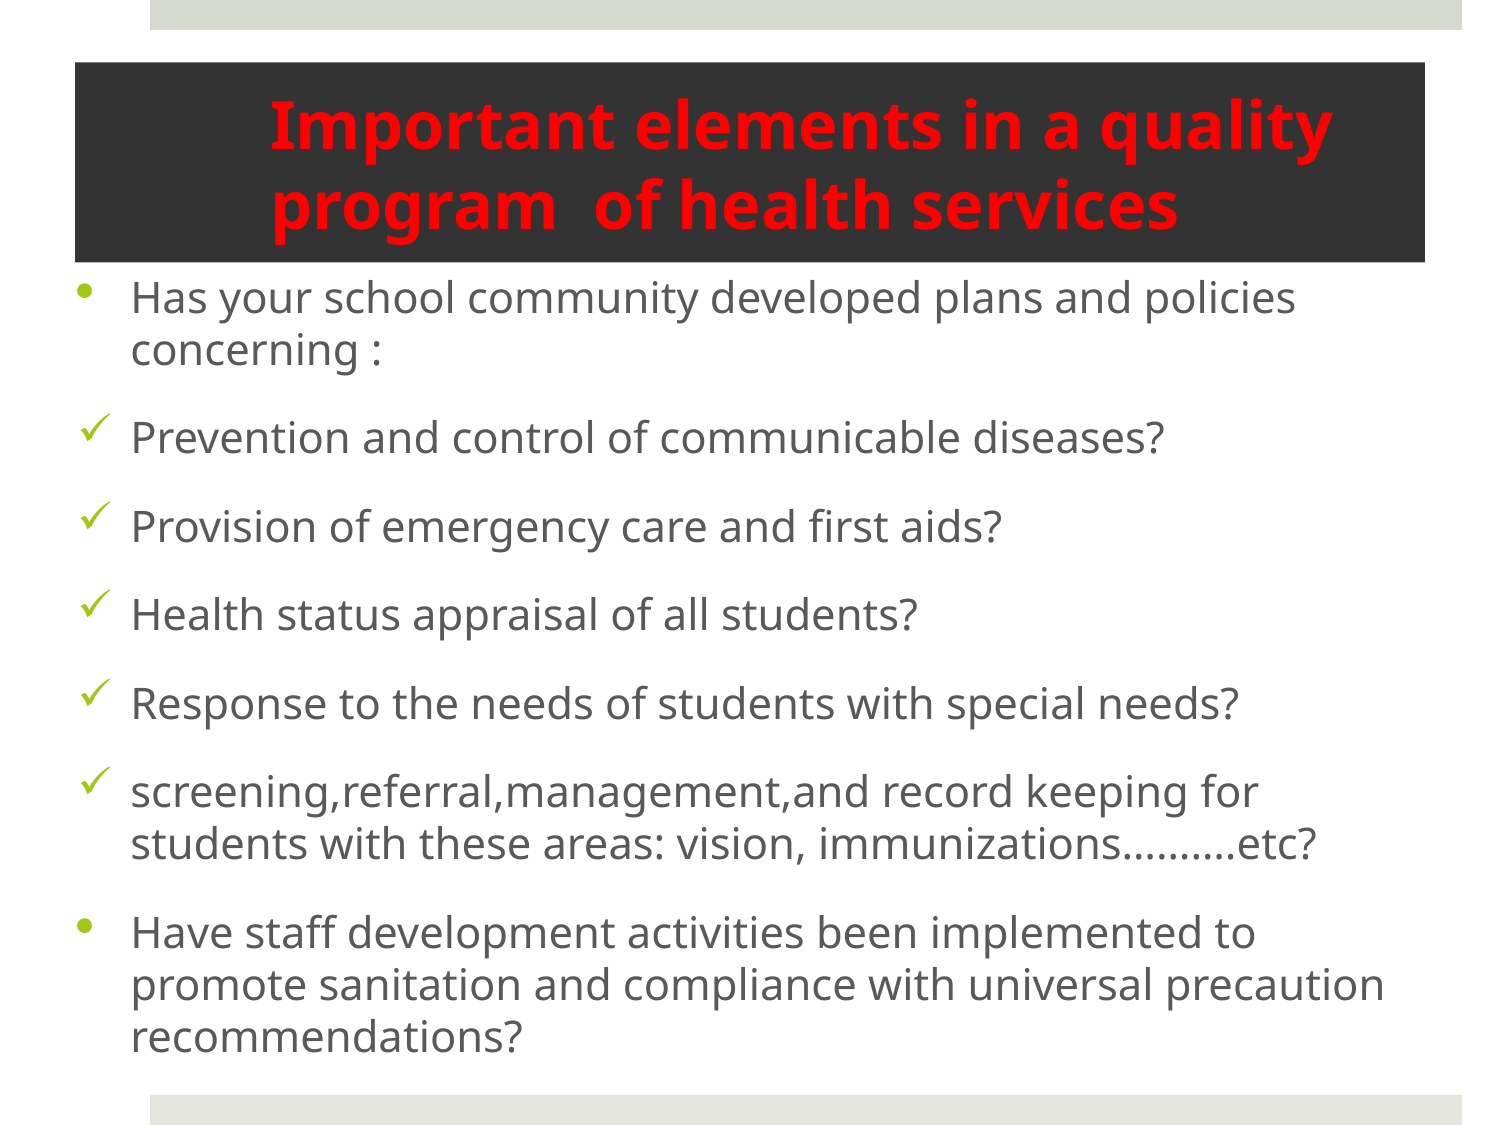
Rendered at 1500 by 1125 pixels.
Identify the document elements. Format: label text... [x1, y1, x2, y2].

title Important elements in a quality program of health services [75, 62, 1425, 263]
list Has your school community developed plans and policies concerning : Prevention and control of communicable diseases? Provision of emergency care and first aids? Health status appraisal of all students? Response to the needs of students with special needs? screening,referral,management,and record keeping for students with these areas: vision, immunizations……….etc? Have staff development activities been implemented to promote sanitation and compliance with universal precaution recommendations? [62, 262, 1413, 1075]
